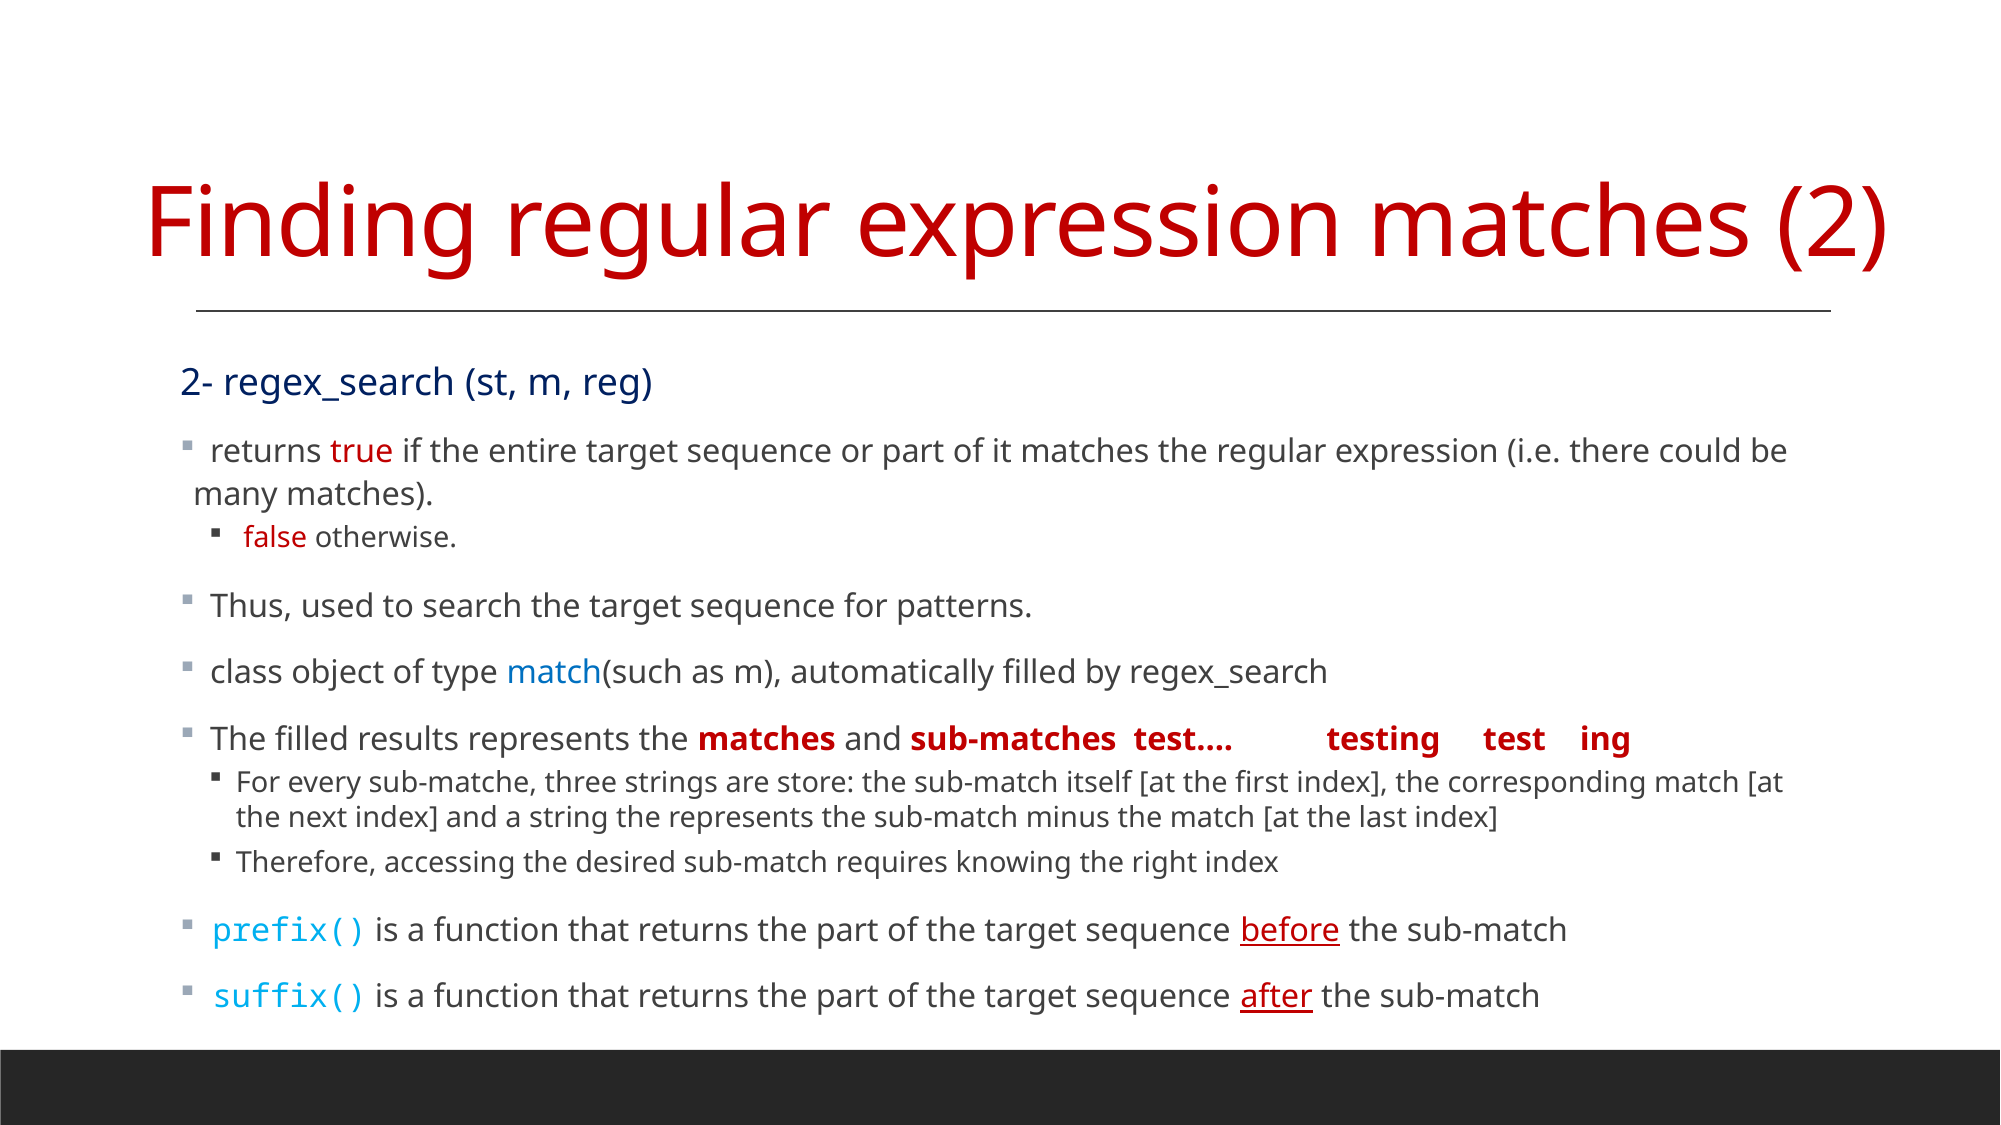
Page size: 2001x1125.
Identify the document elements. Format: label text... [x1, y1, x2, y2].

list 2- regex_search (st, m, reg) returns true if the entire target sequence or part of it matches the regular expression (i.e. there could be many matches). false otherwise. Thus, used to search the target sequence for patterns. class object of type match(such as m), automatically filled by regex_search The filled results represents the matches and sub-matches test…. testing test ing For every sub-matche, three strings are store: the sub-match itself [at the first index], the corresponding match [at the next index] and a string the represents the sub-match minus the match [at the last index] Therefore, accessing the desired sub-match requires knowing the right index prefix() is a function that returns the part of the target sequence before the sub-match suffix() is a function that returns the part of the target sequence after the sub-match [180, 345, 1830, 1036]
title Finding regular expression matches (2) [128, 47, 2000, 285]
